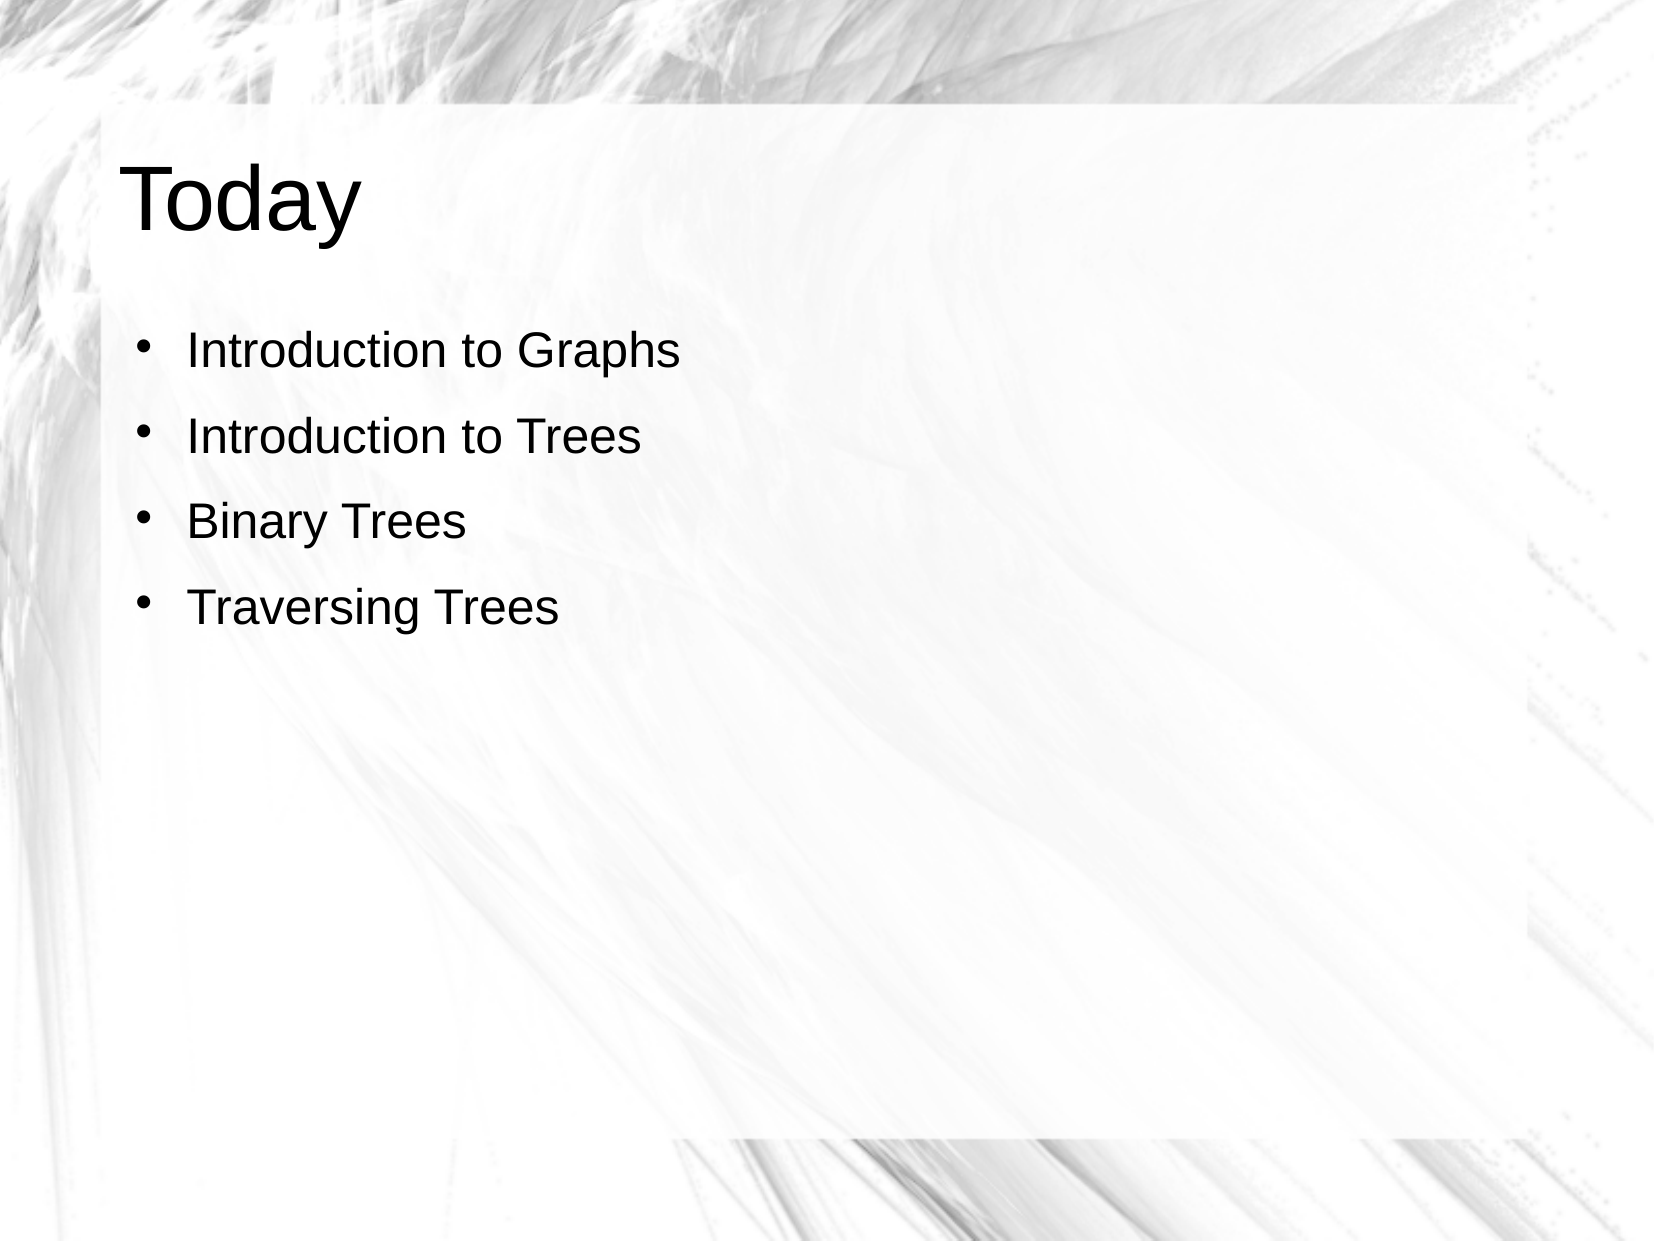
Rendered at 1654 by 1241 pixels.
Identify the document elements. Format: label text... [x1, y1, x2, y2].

list Introduction to Graphs Introduction to Trees Binary Trees Traversing Trees [118, 319, 1571, 1109]
title Today [118, 93, 1506, 299]
picture [0, 0, 1654, 1241]
